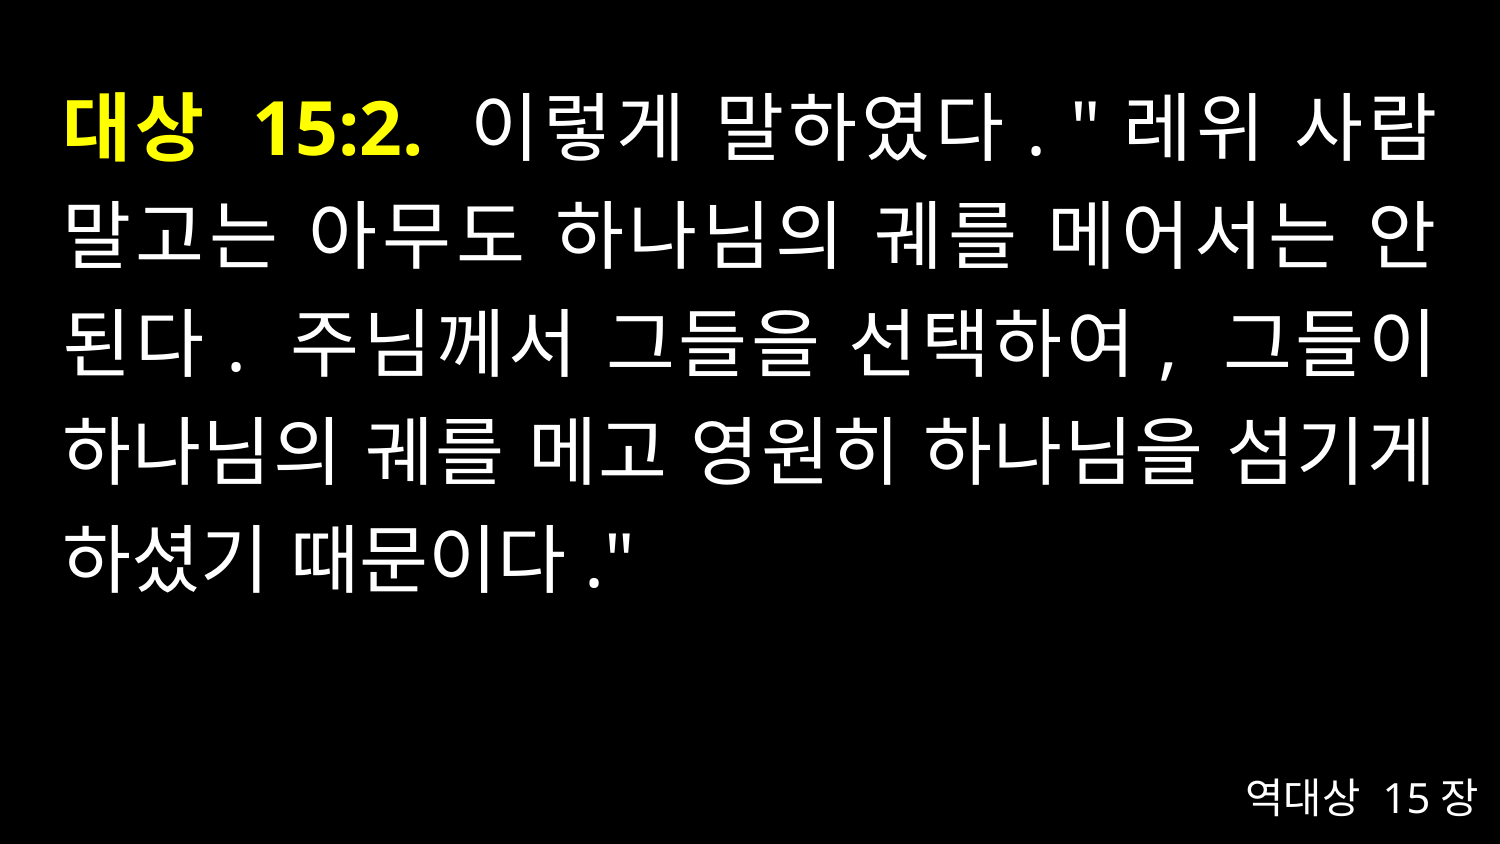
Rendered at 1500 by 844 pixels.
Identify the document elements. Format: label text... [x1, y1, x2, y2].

title 대상 15:2. 이렇게 말하였다. "레위 사람 말고는 아무도 하나님의 궤를 메어서는 안 된다. 주님께서 그들을 선택하여, 그들이 하나님의 궤를 메고 영원히 하나님을 섬기게 하셨기 때문이다." [0, 0, 1500, 844]
subtitle 역대상 15장 [916, 770, 1500, 844]
